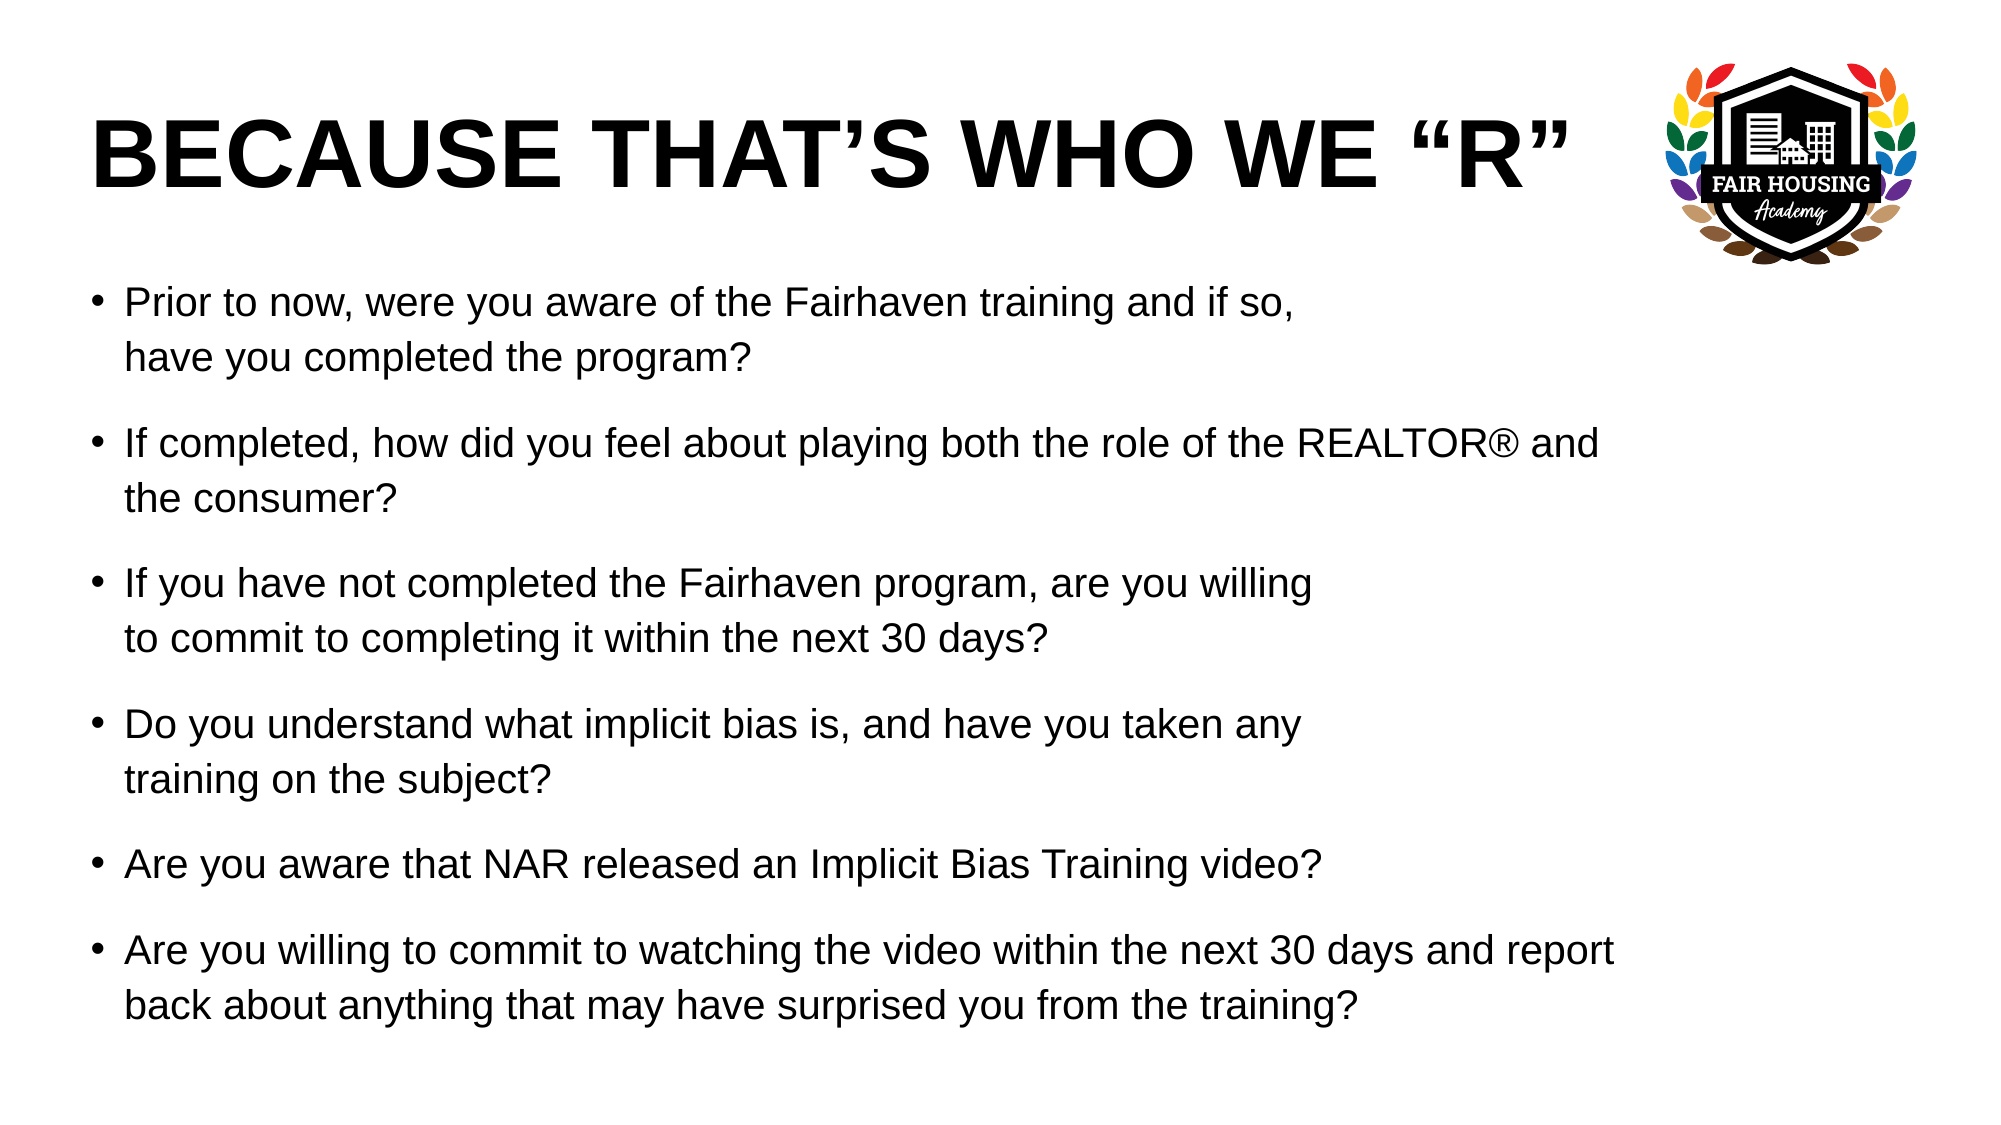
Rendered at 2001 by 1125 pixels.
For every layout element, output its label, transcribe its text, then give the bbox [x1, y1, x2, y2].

title BECAUSE THAT’S WHO WE “R” [90, 90, 1608, 238]
picture [1659, 57, 1923, 271]
list Prior to now, were you aware of the Fairhaven training and if so, have you completed the program? If completed, how did you feel about playing both the role of the REALTOR® and the consumer? If you have not completed the Fairhaven program, are you willing to commit to completing it within the next 30 days? Do you understand what implicit bias is, and have you taken any training on the subject? Are you aware that NAR released an Implicit Bias Training video? Are you willing to commit to watching the video within the next 30 days and report back about anything that may have surprised you from the training? [90, 270, 1661, 1036]
